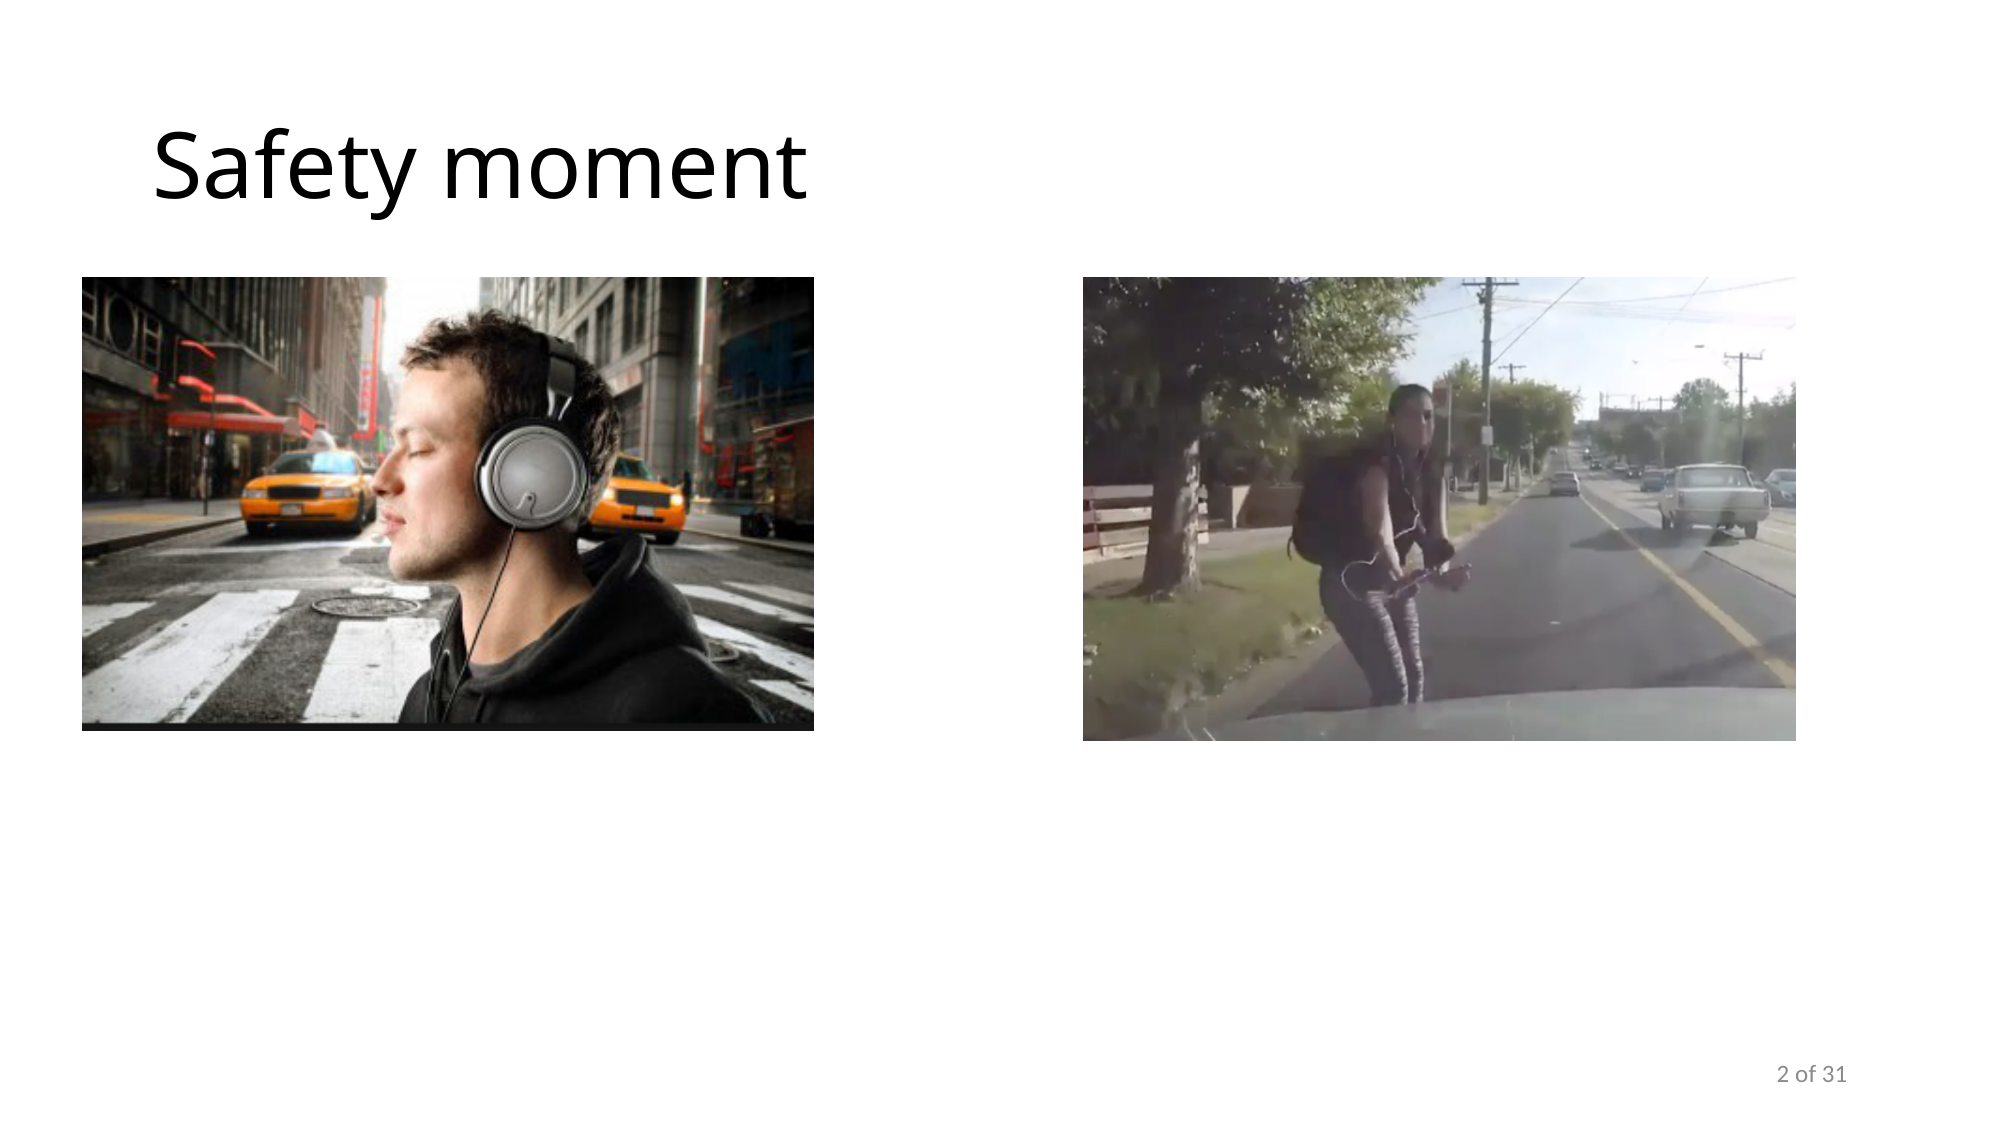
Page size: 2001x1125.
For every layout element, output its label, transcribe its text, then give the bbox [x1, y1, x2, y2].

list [82, 277, 814, 731]
picture [1083, 277, 1797, 741]
title Safety moment [137, 59, 1863, 278]
slide_number 2 of 31 [1412, 1042, 1863, 1103]
